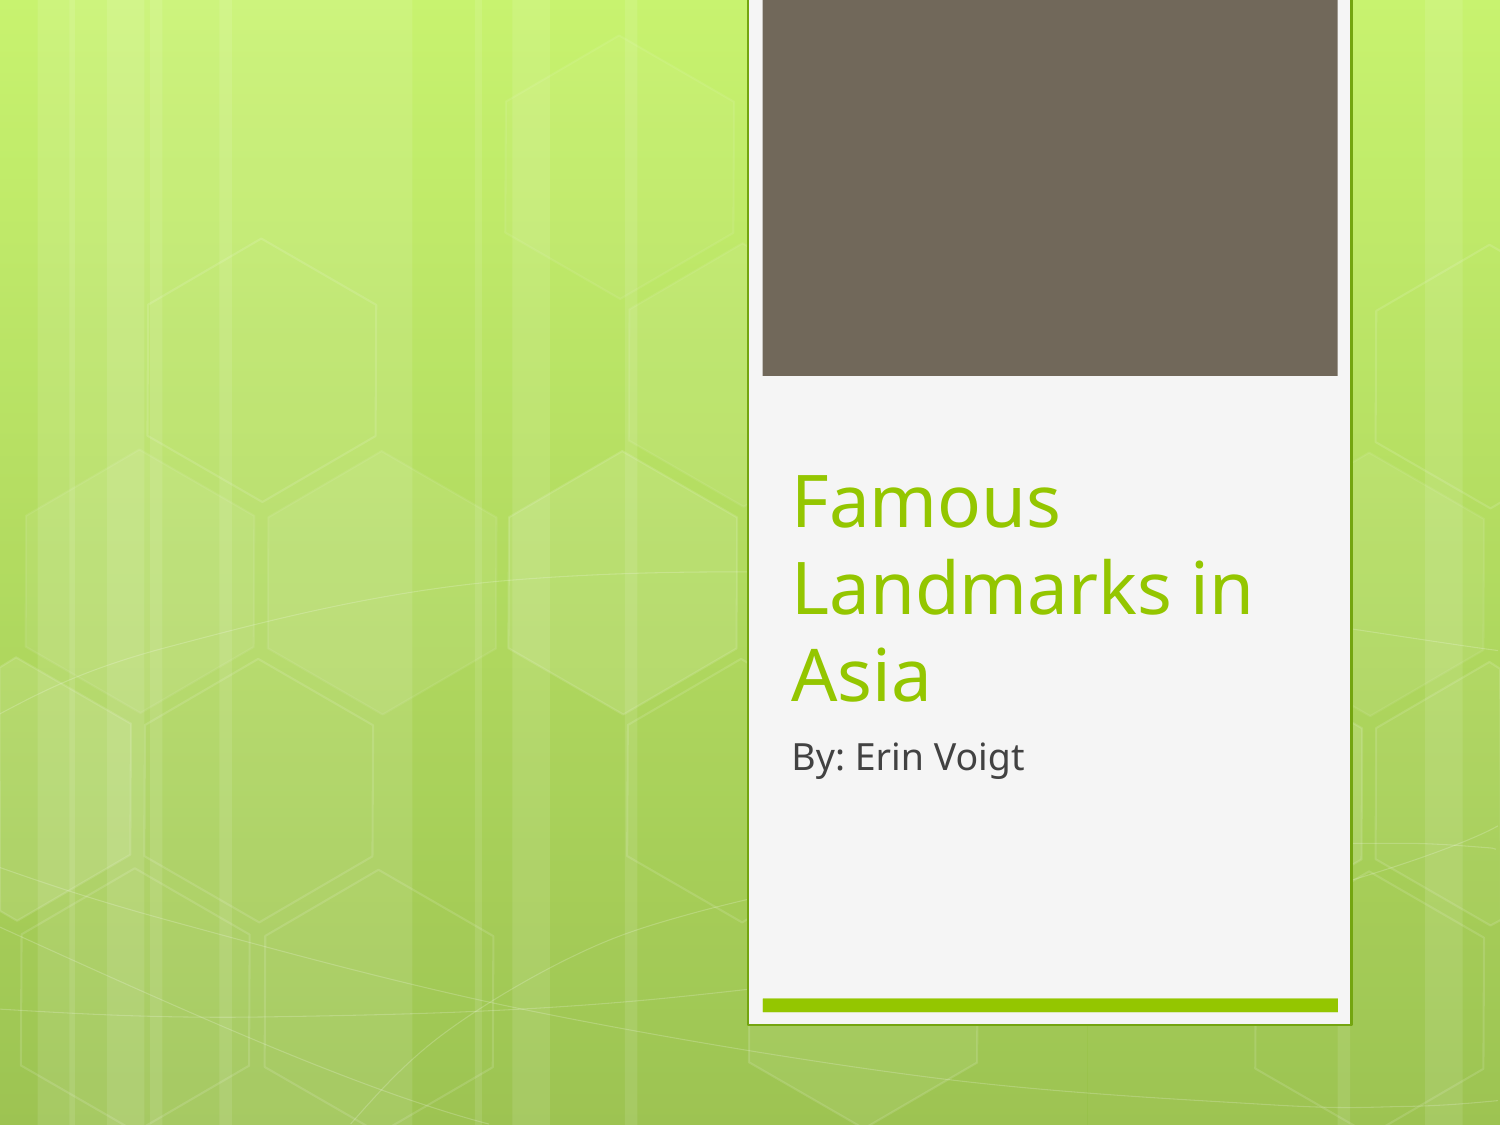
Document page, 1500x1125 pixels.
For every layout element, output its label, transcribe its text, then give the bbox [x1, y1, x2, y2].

subtitle By: Erin Voigt [776, 725, 1320, 933]
title Famous Landmarks in Asia [776, 444, 1320, 724]
